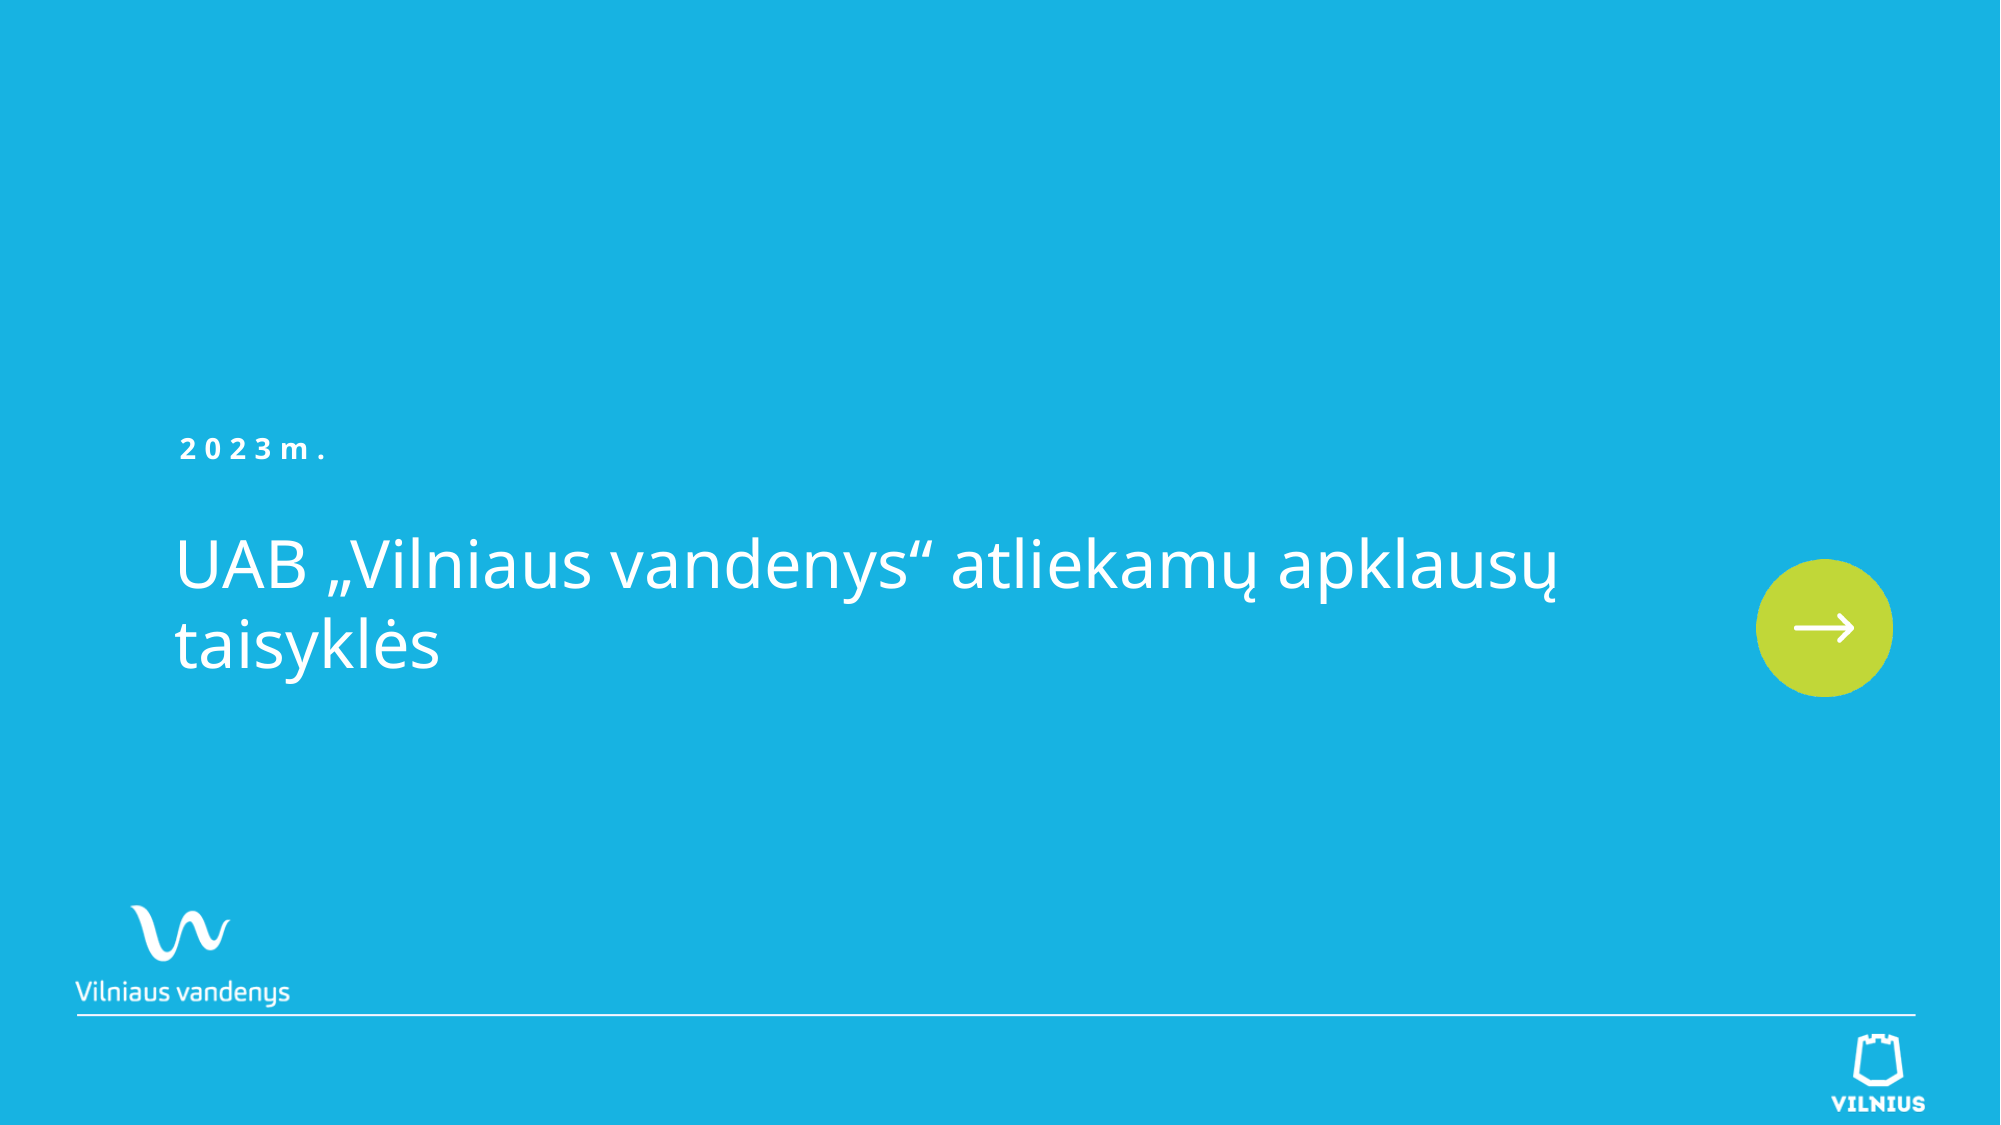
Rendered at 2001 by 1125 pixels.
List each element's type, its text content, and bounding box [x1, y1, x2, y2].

picture [1756, 559, 1893, 697]
text_box UAB „Vilniaus vandenys“ atliekamų apklausų taisyklės [160, 514, 1596, 769]
text_box 2023m. [164, 423, 687, 474]
picture [0, 799, 2000, 1125]
